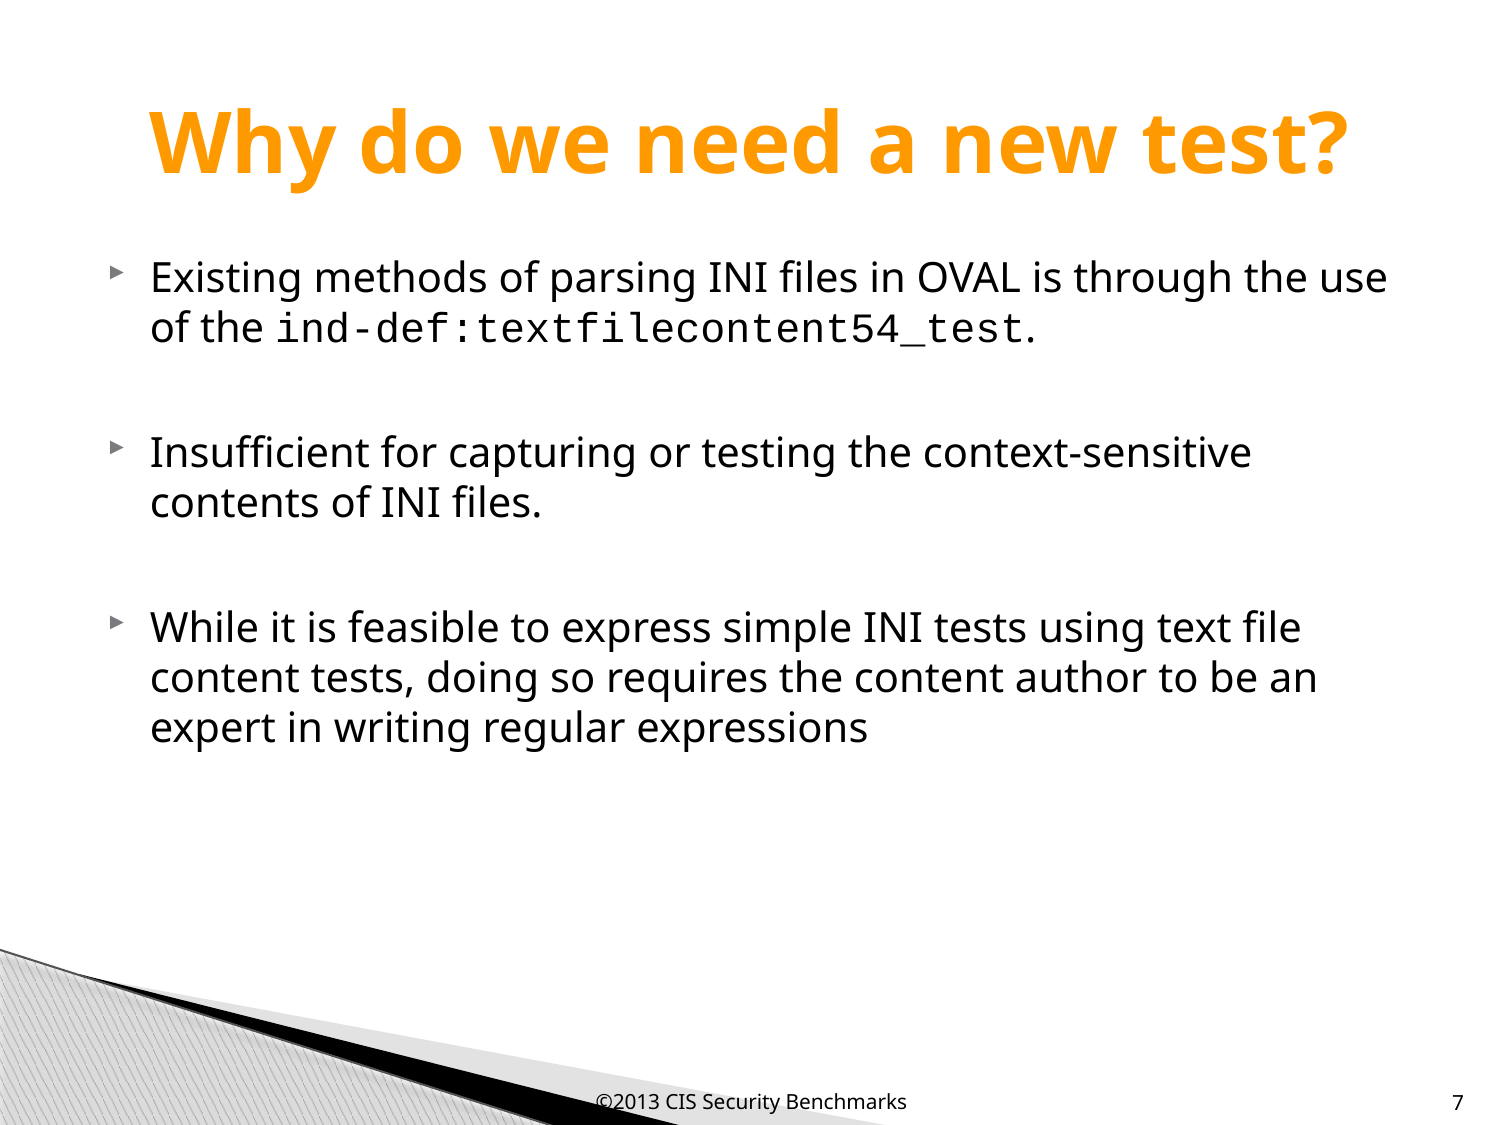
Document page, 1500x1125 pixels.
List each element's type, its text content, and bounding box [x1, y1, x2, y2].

slide_number 7 [1418, 1065, 1479, 1125]
list Existing methods of parsing INI files in OVAL is through the use of the ind-def:textfilecontent54_test. Insufficient for capturing or testing the context-sensitive contents of INI files. While it is feasible to express simple INI tests using text file content tests, doing so requires the content author to be an expert in writing regular expressions [75, 243, 1425, 986]
title Why do we need a new test? [75, 45, 1425, 233]
footer ©2013 CIS Security Benchmarks [508, 1064, 1000, 1125]
